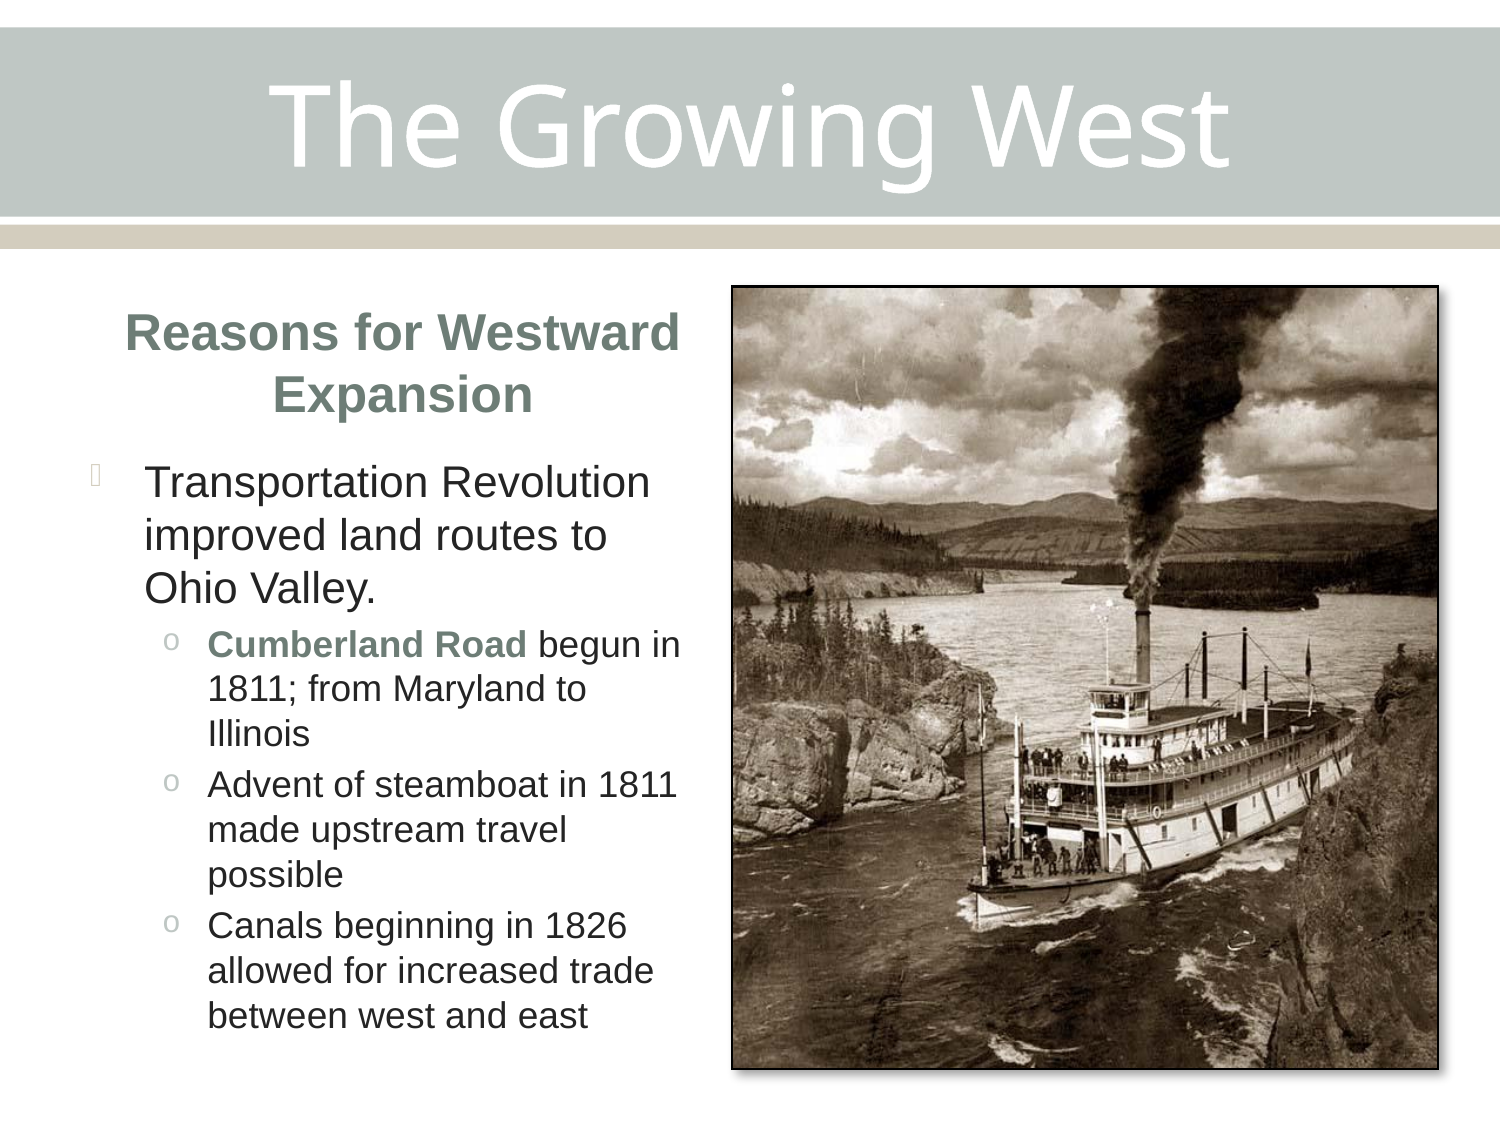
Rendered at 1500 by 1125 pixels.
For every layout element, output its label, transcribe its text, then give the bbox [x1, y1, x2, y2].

picture [733, 287, 1438, 1069]
title The Growing West [75, 29, 1425, 213]
list Reasons for Westward Expansion Transportation Revolution improved land routes to Ohio Valley. Cumberland Road begun in 1811; from Maryland to Illinois Advent of steamboat in 1811 made upstream travel possible Canals beginning in 1826 allowed for increased trade between west and east [75, 291, 713, 1050]
